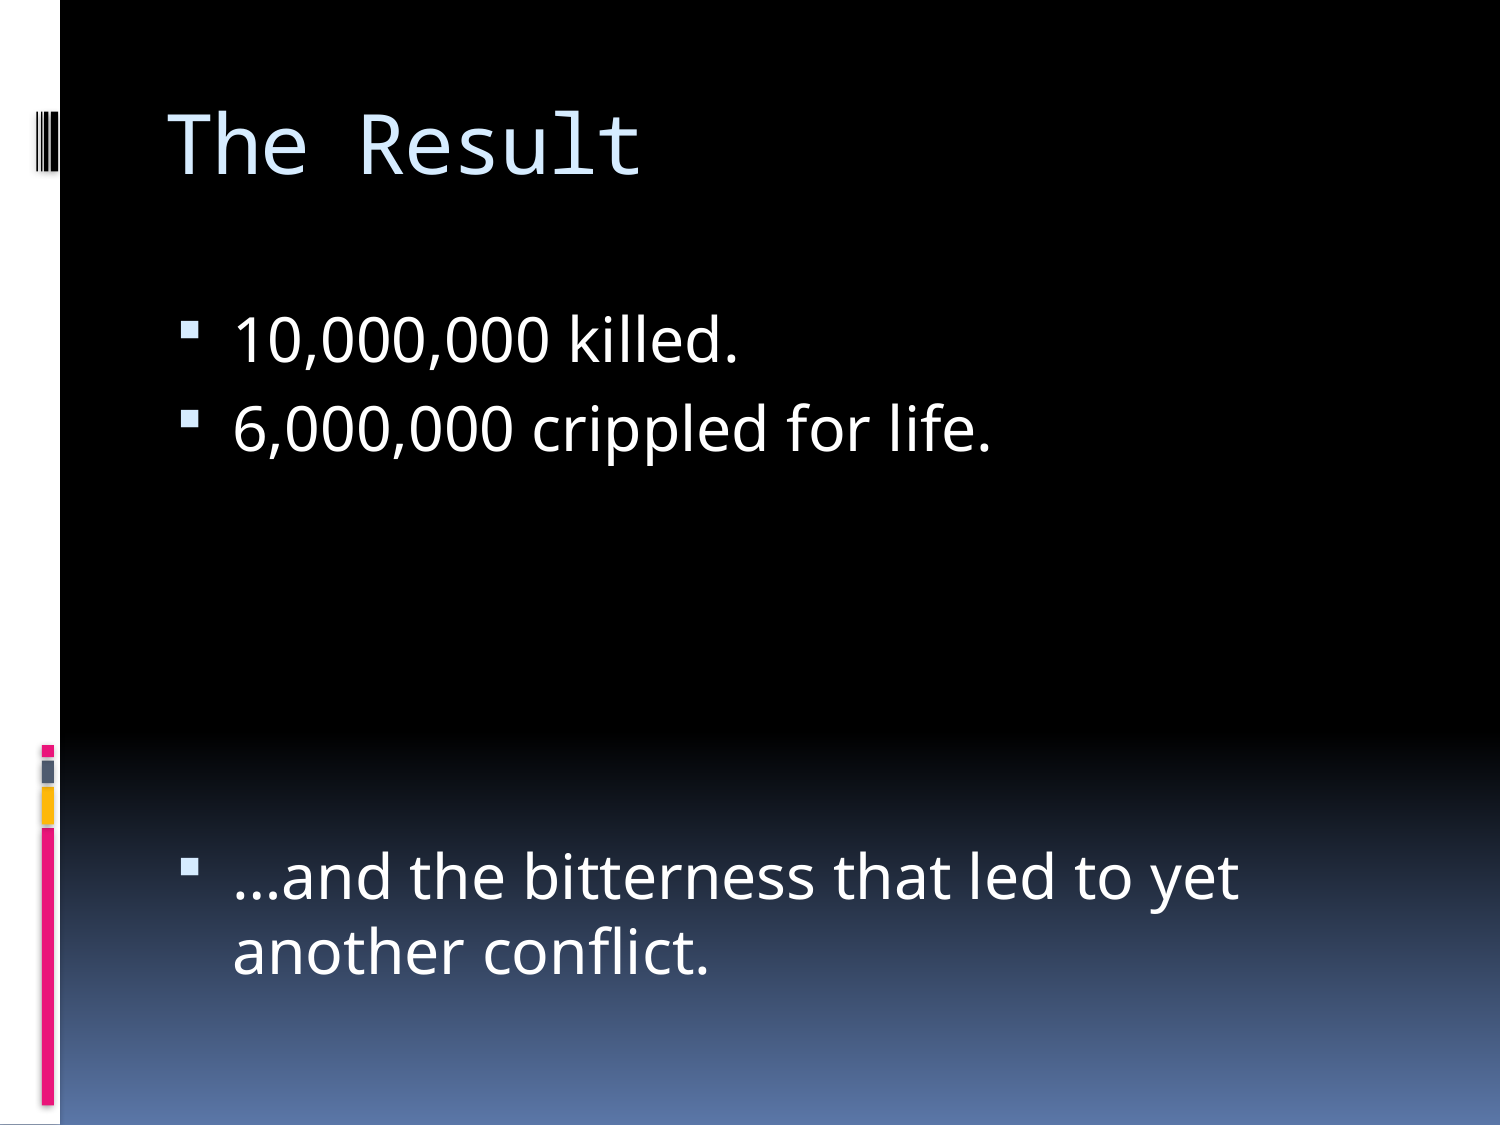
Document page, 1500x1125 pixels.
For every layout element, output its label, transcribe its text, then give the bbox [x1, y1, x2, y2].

title The Result [150, 83, 1425, 234]
list 10,000,000 killed. 6,000,000 crippled for life. …and the bitterness that led to yet another conflict. [150, 292, 1425, 1043]
